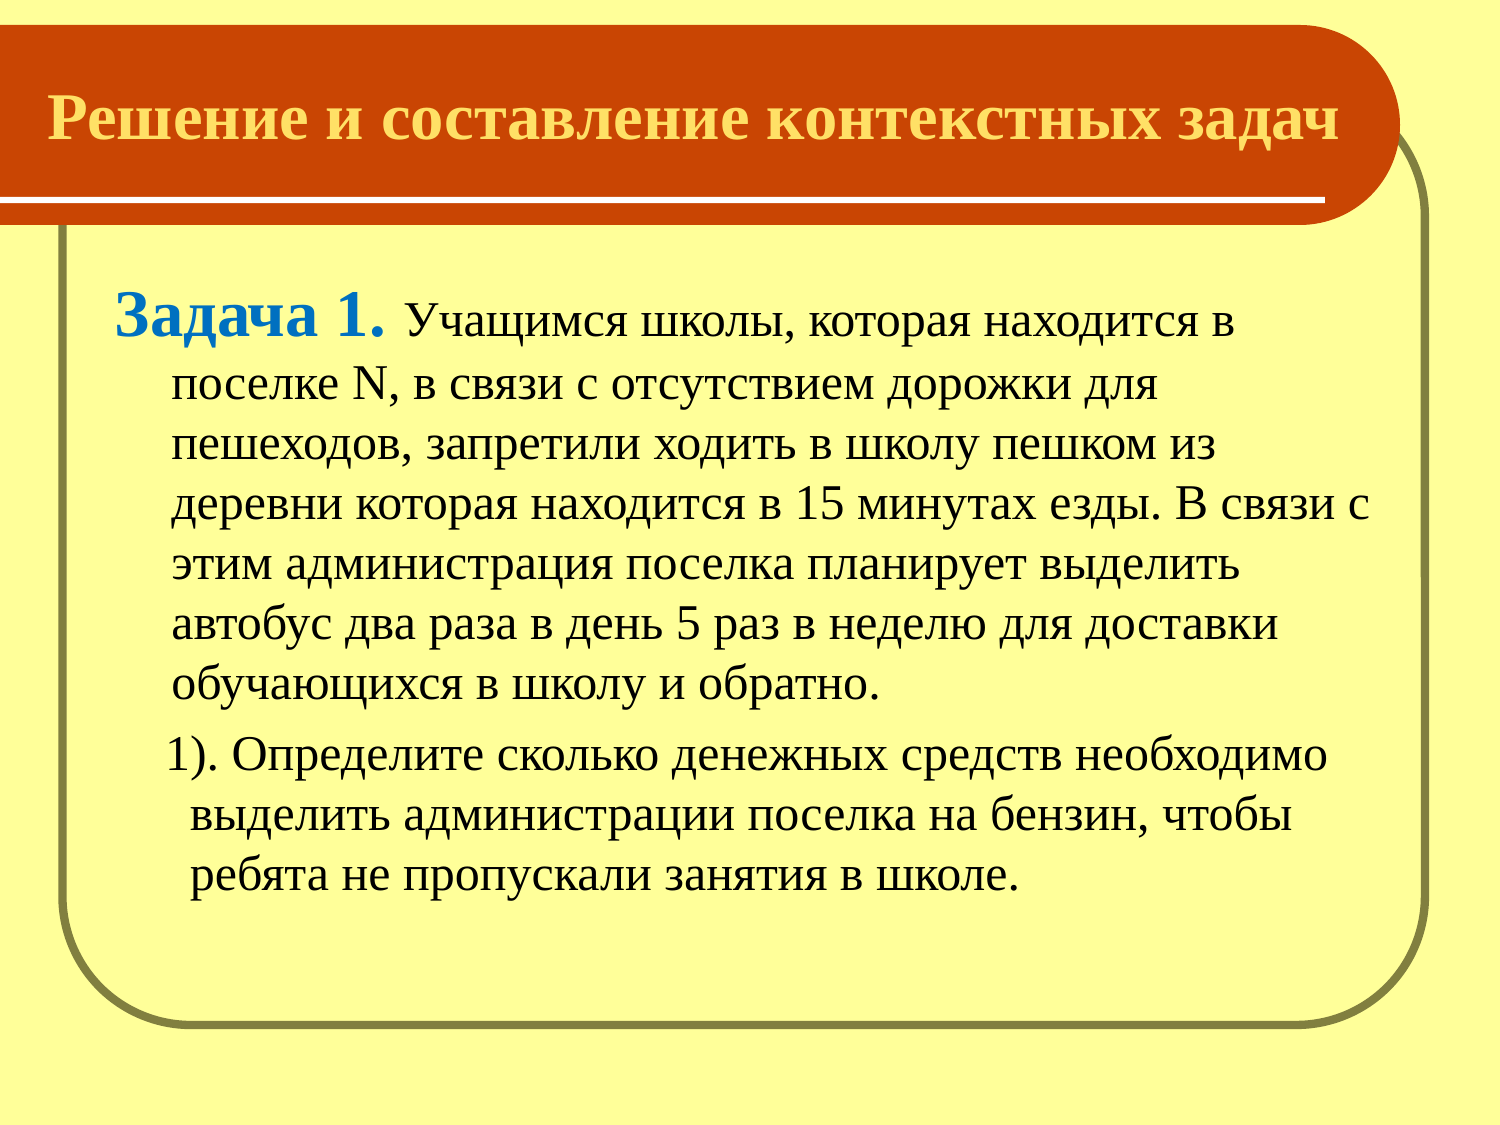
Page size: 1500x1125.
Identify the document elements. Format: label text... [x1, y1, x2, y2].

title Решение и составление контекстных задач [31, 37, 1426, 188]
list Задача 1. Учащимся школы, которая находится в поселке N, в связи с отсутствием дорожки для пешеходов, запретили ходить в школу пешком из деревни которая находится в 15 минутах езды. В связи с этим администрация поселка планирует выделить автобус два раза в день 5 раз в неделю для доставки обучающихся в школу и обратно. 1). Определите сколько денежных средств необходимо выделить администрации поселка на бензин, чтобы ребята не пропускали занятия в школе. [99, 262, 1401, 988]
